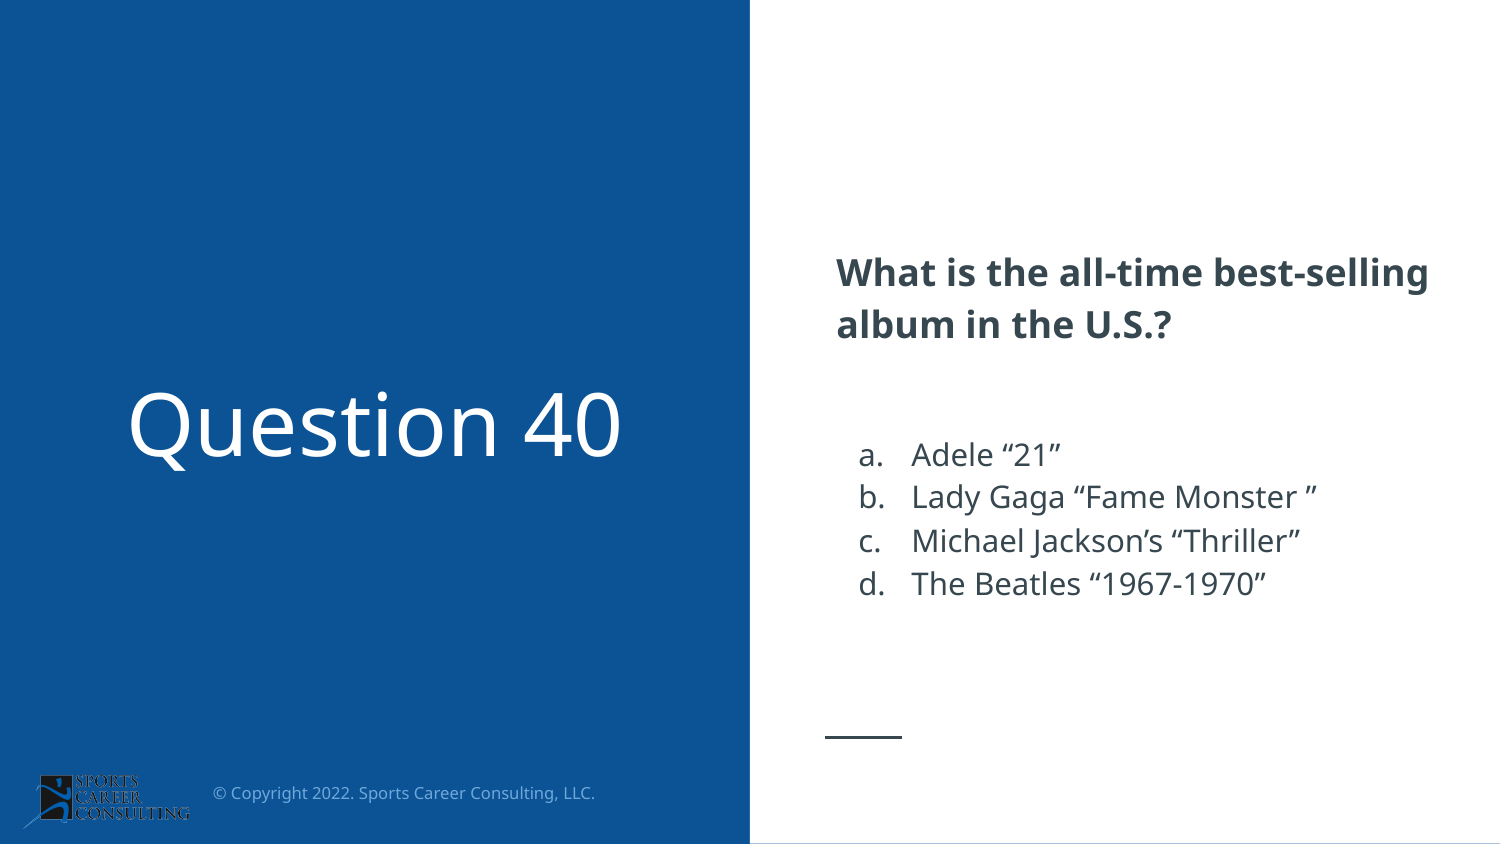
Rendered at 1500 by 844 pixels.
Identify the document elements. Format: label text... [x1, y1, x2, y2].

list What is the all-time best-selling album in the U.S.? Adele “21” Lady Gaga “Fame Monster ” Michael Jackson’s “Thriller” The Beatles “1967-1970” [821, 118, 1486, 725]
text_box © Copyright 2022. Sports Career Consulting, LLC. [197, 767, 750, 838]
title Question 40 [43, 298, 708, 546]
picture [22, 774, 190, 829]
